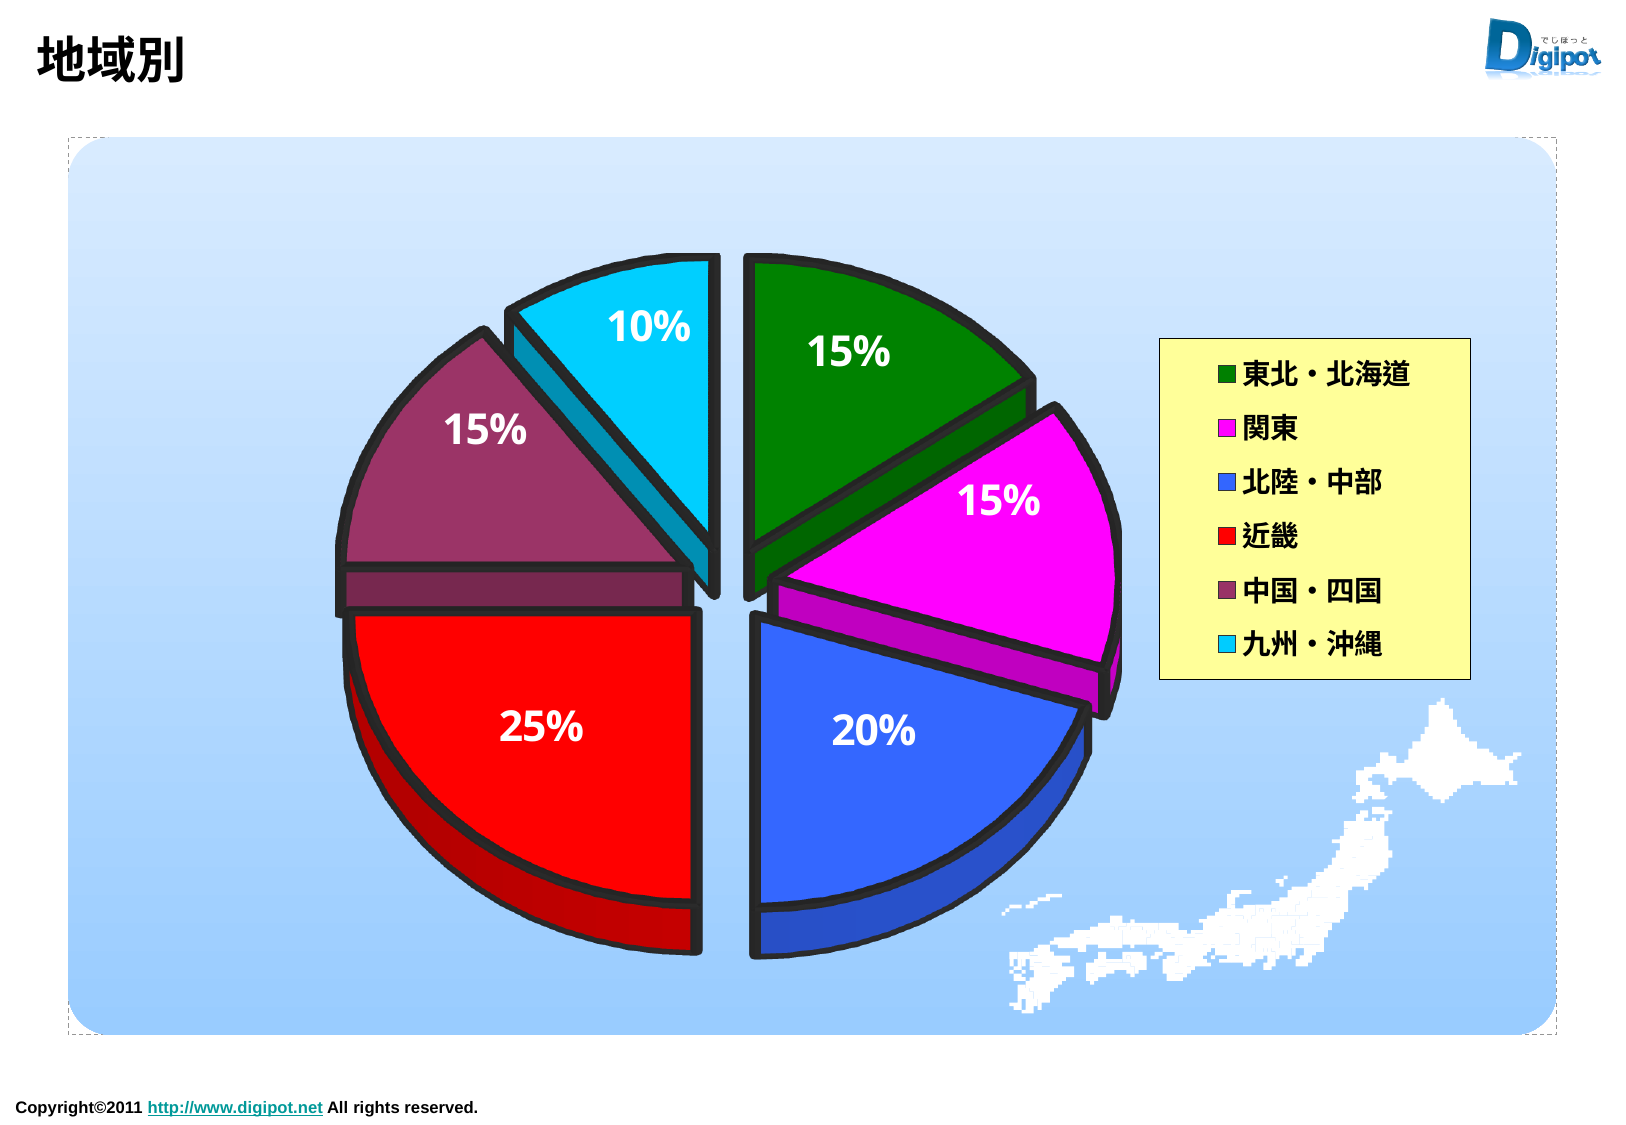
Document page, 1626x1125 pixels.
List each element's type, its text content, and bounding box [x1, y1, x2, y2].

text_box [68, 137, 1557, 1035]
picture [1485, 18, 1602, 82]
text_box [1001, 697, 1522, 1014]
chart [159, 192, 1472, 1002]
title 地域別 [21, 19, 881, 98]
